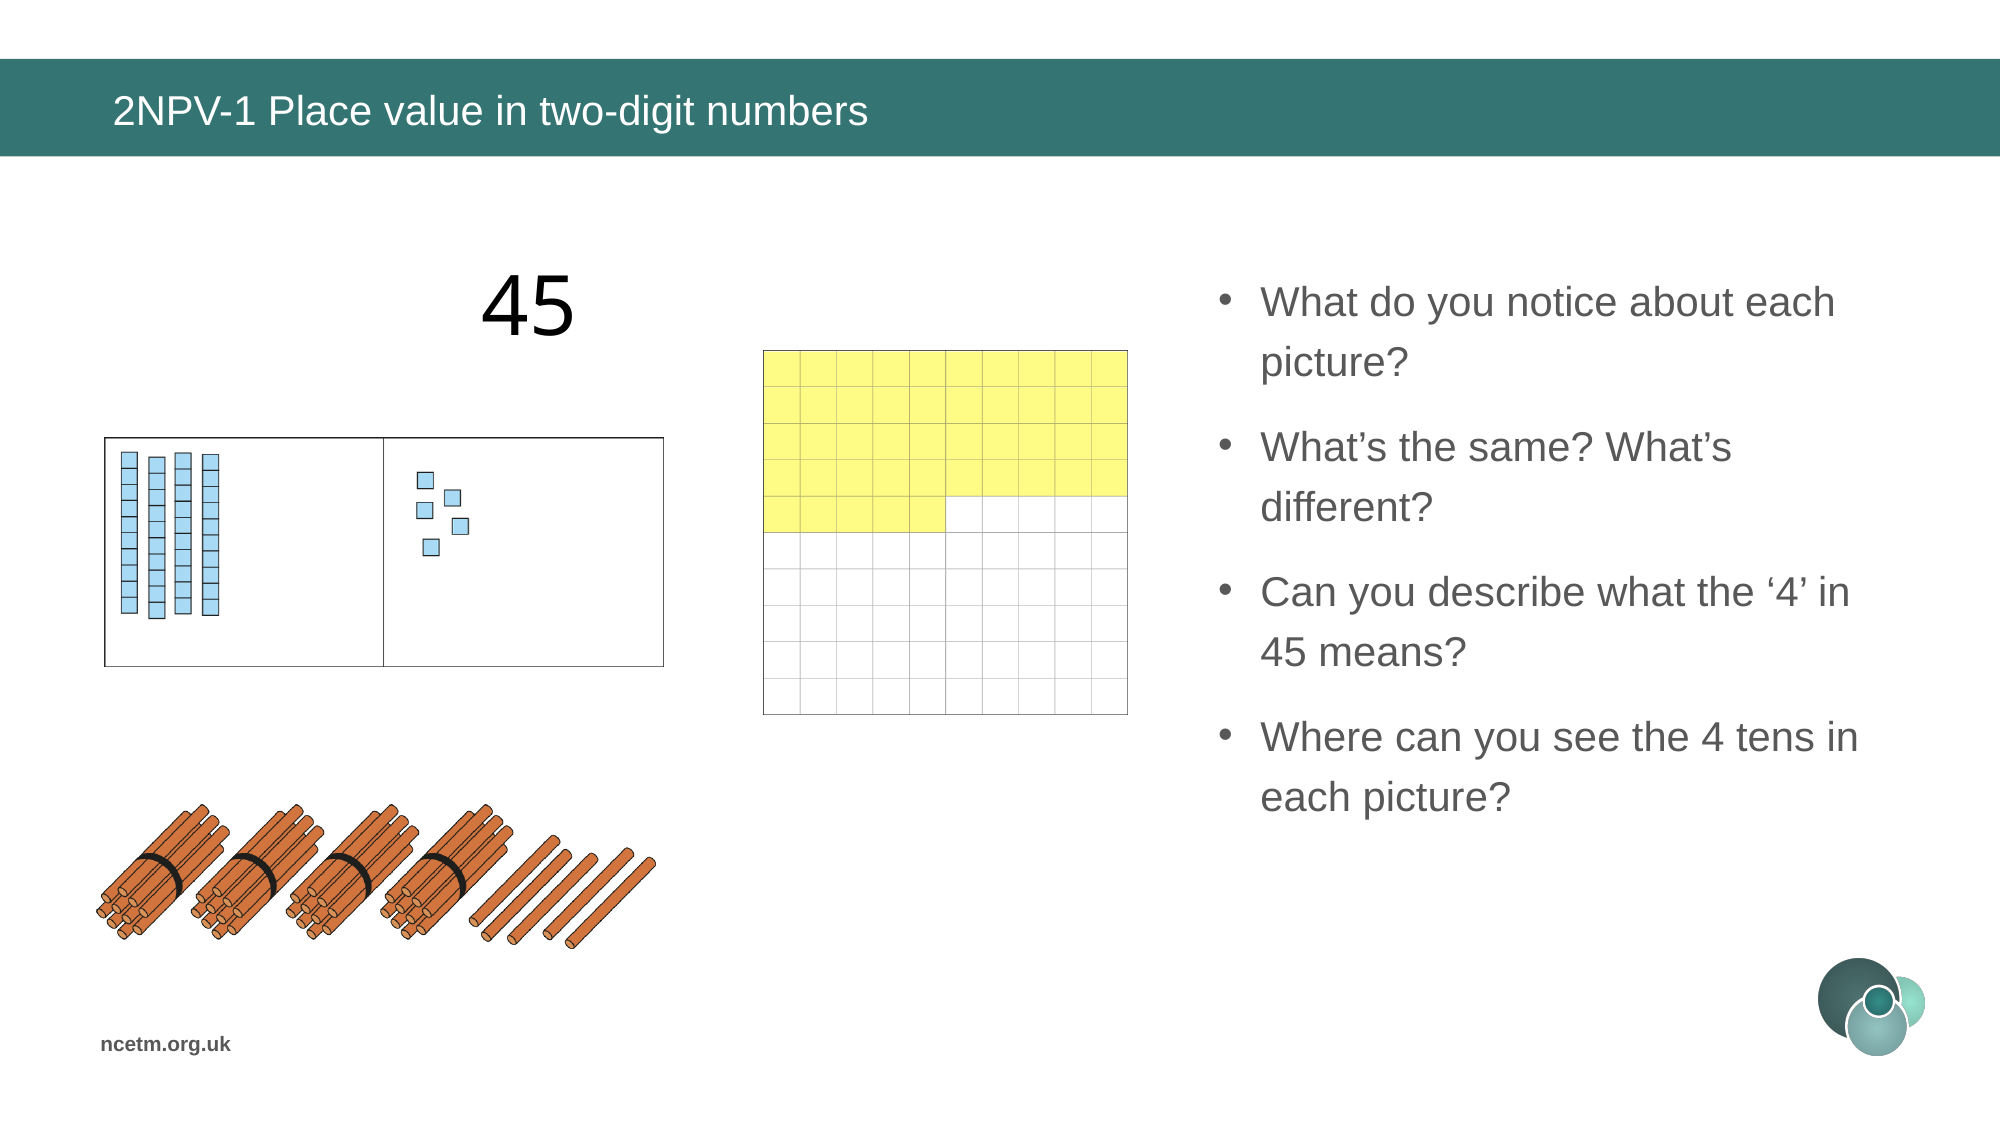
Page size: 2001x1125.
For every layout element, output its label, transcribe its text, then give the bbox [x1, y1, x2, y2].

picture [1818, 958, 1925, 1056]
title 2NPV-1 Place value in two-digit numbers [97, 76, 1945, 147]
picture [96, 804, 656, 949]
picture [763, 350, 1128, 715]
text_box What do you notice about each picture? What’s the same? What’s different? Can you describe what the ‘4’ in 45 means? Where can you see the 4 tens in each picture? [1203, 257, 1900, 930]
picture [104, 436, 664, 667]
text_box 45 [466, 245, 592, 360]
